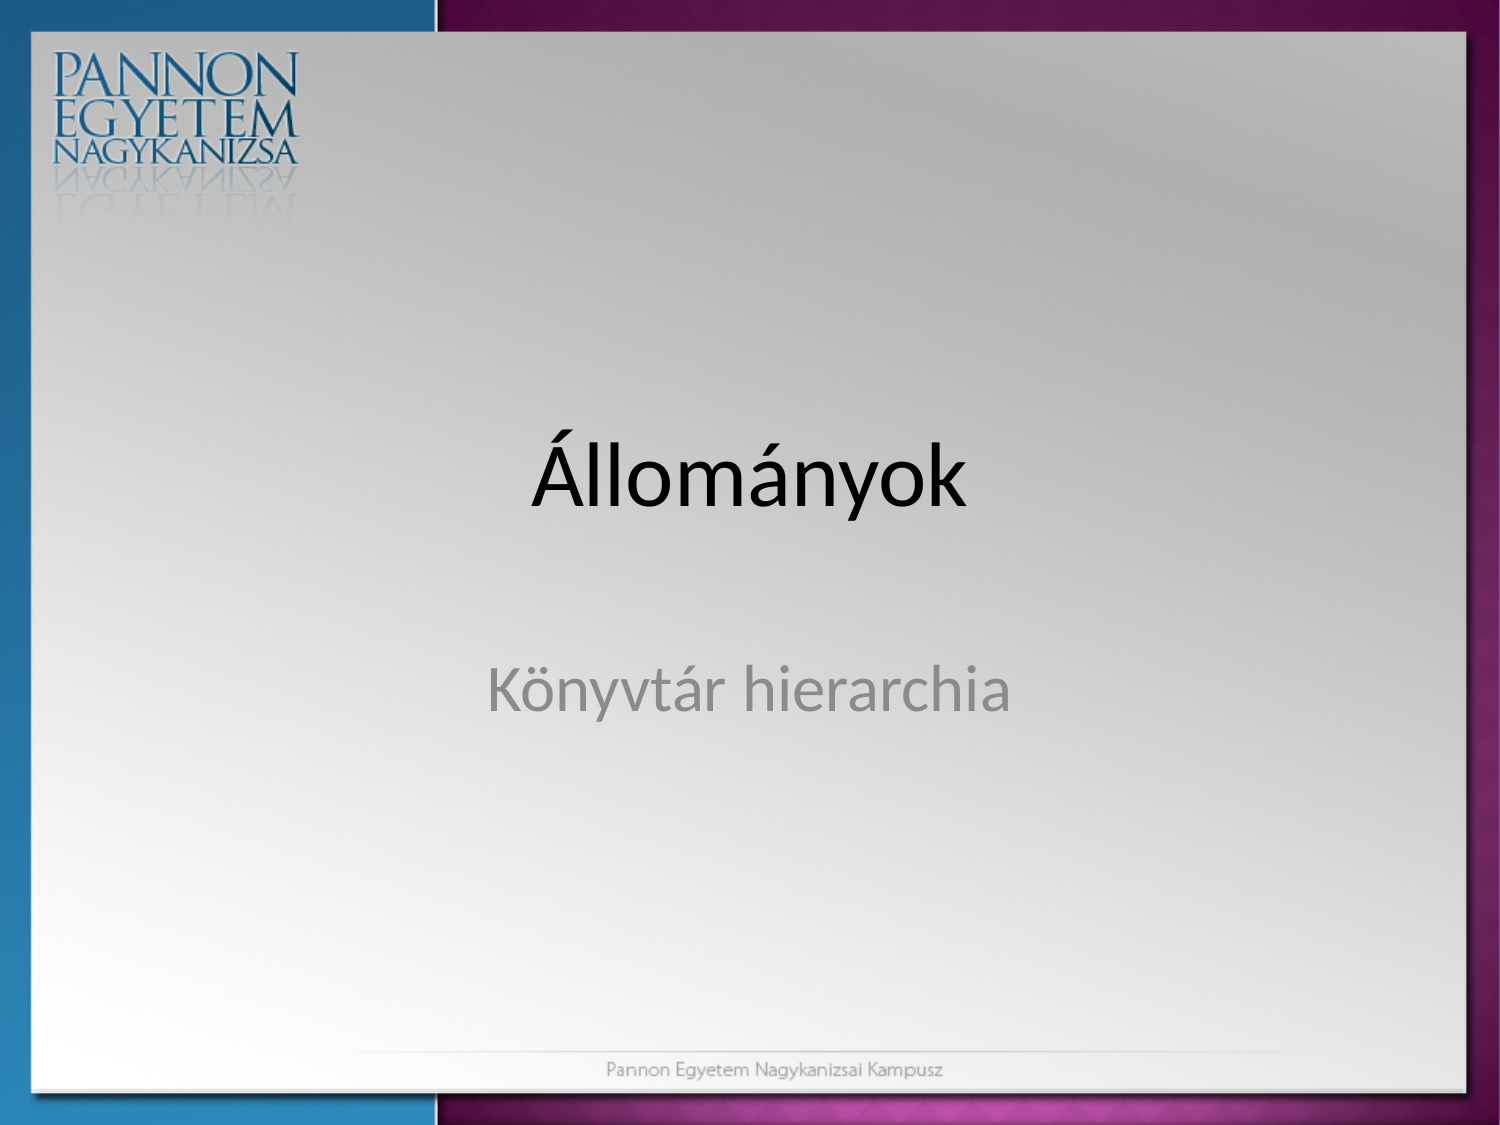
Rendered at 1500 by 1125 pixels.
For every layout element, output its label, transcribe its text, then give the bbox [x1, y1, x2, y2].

picture [0, 0, 1500, 1125]
title Állományok [112, 349, 1388, 591]
subtitle Könyvtár hierarchia [225, 637, 1275, 925]
